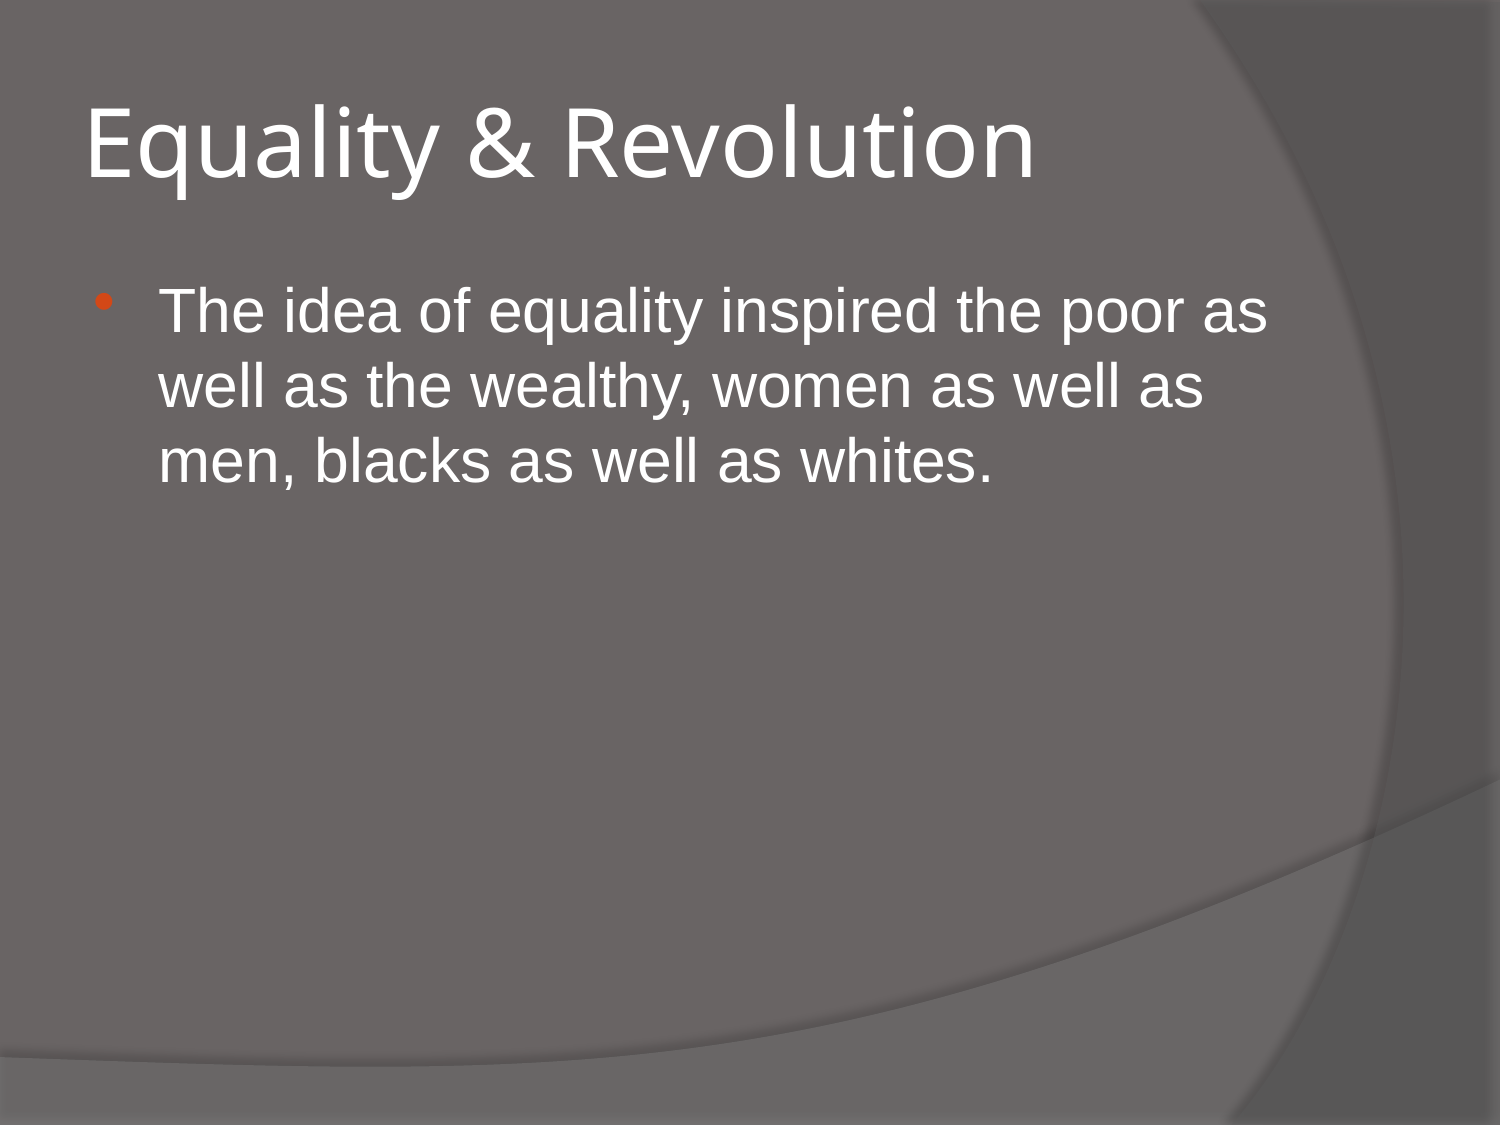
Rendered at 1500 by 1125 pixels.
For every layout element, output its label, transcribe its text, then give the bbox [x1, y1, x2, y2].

list The idea of equality inspired the poor as well as the wealthy, women as well as men, blacks as well as whites. [75, 262, 1300, 1005]
title Equality & Revolution [75, 45, 1300, 233]
